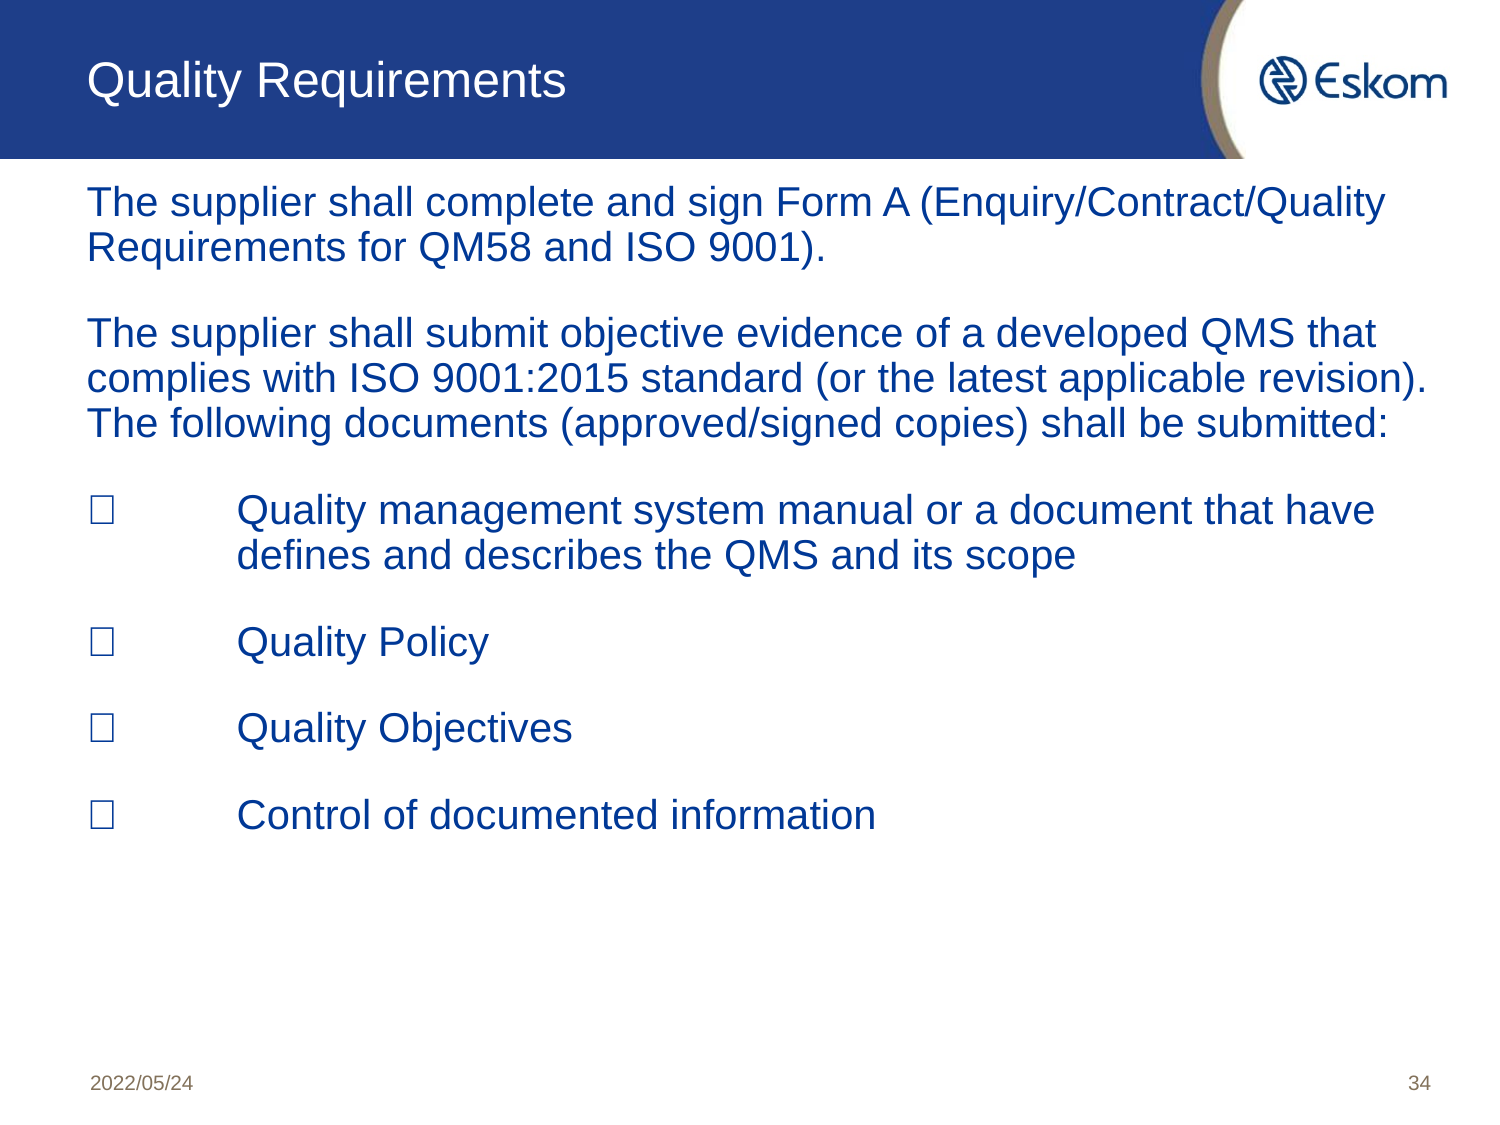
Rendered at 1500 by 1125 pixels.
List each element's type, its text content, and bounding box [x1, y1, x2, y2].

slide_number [75, 1058, 361, 1103]
picture [1257, 55, 1450, 105]
title Quality Requirements [71, 27, 1142, 137]
slide_number 34 [1175, 1058, 1447, 1103]
list The supplier shall complete and sign Form A (Enquiry/Contract/Quality Requirements for QM58 and ISO 9001). The supplier shall submit objective evidence of a developed QMS that complies with ISO 9001:2015 standard (or the latest applicable revision). The following documents (approved/signed copies) shall be submitted:  Quality management system manual or a document that have defines and describes the QMS and its scope  Quality Policy  Quality Objectives  Control of documented information [71, 172, 1447, 1098]
picture [0, 0, 1246, 159]
